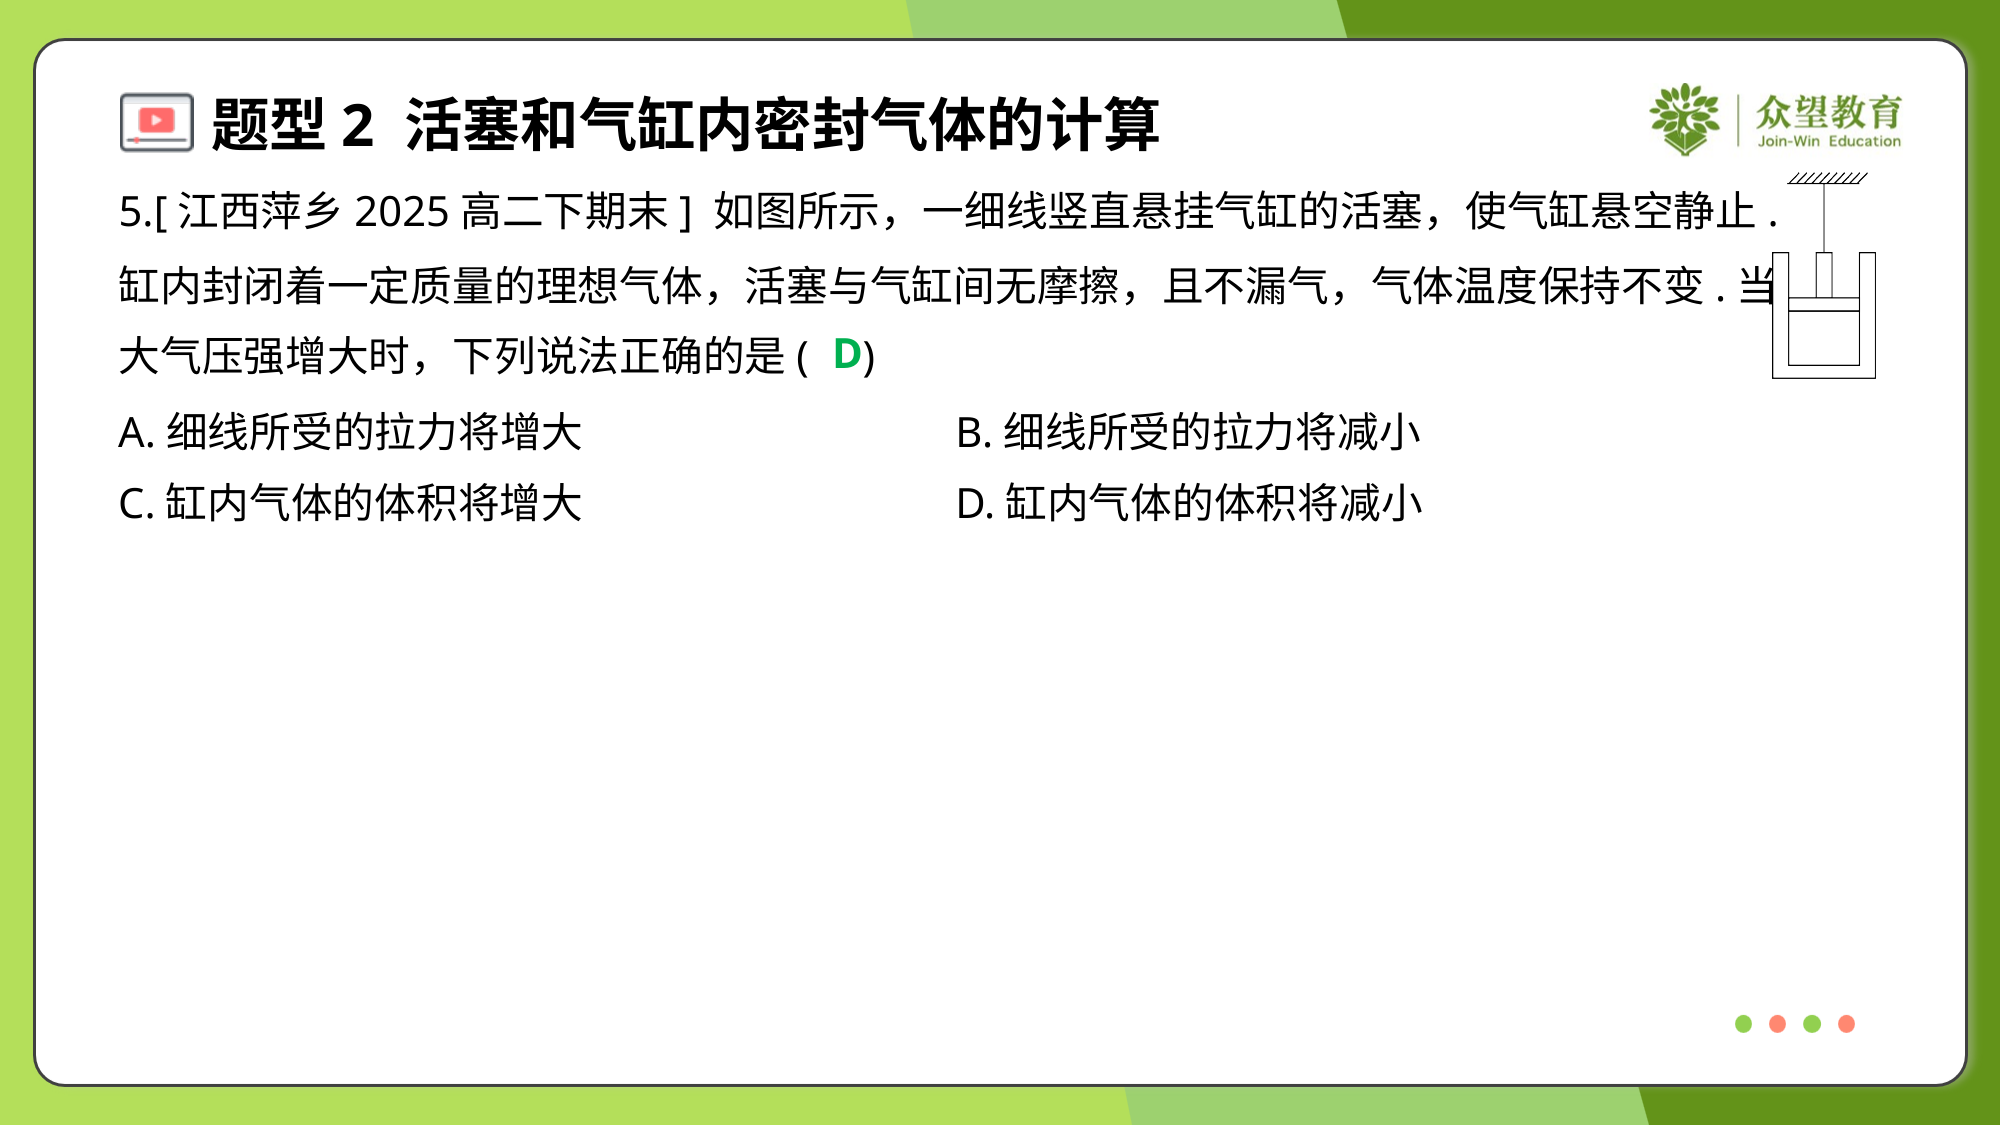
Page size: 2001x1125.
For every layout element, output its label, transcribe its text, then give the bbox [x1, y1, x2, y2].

text_box D [815, 306, 880, 371]
picture [0, 0, 2000, 1125]
text_box 5.[江西萍乡2025高二下期末] 如图所示，一细线竖直悬挂气缸的活塞，使气缸悬空静止. 缸内封闭着一定质量的理想气体，活塞与气缸间无摩擦，且不漏气，气体温度保持不变.当 大气压强增大时，下列说法正确的是( ) [118, 159, 1758, 373]
text_box A.细线所受的拉力将增大 B.细线所受的拉力将减小 C.缸内气体的体积将增大 D.缸内气体的体积将减小 [118, 381, 1882, 520]
